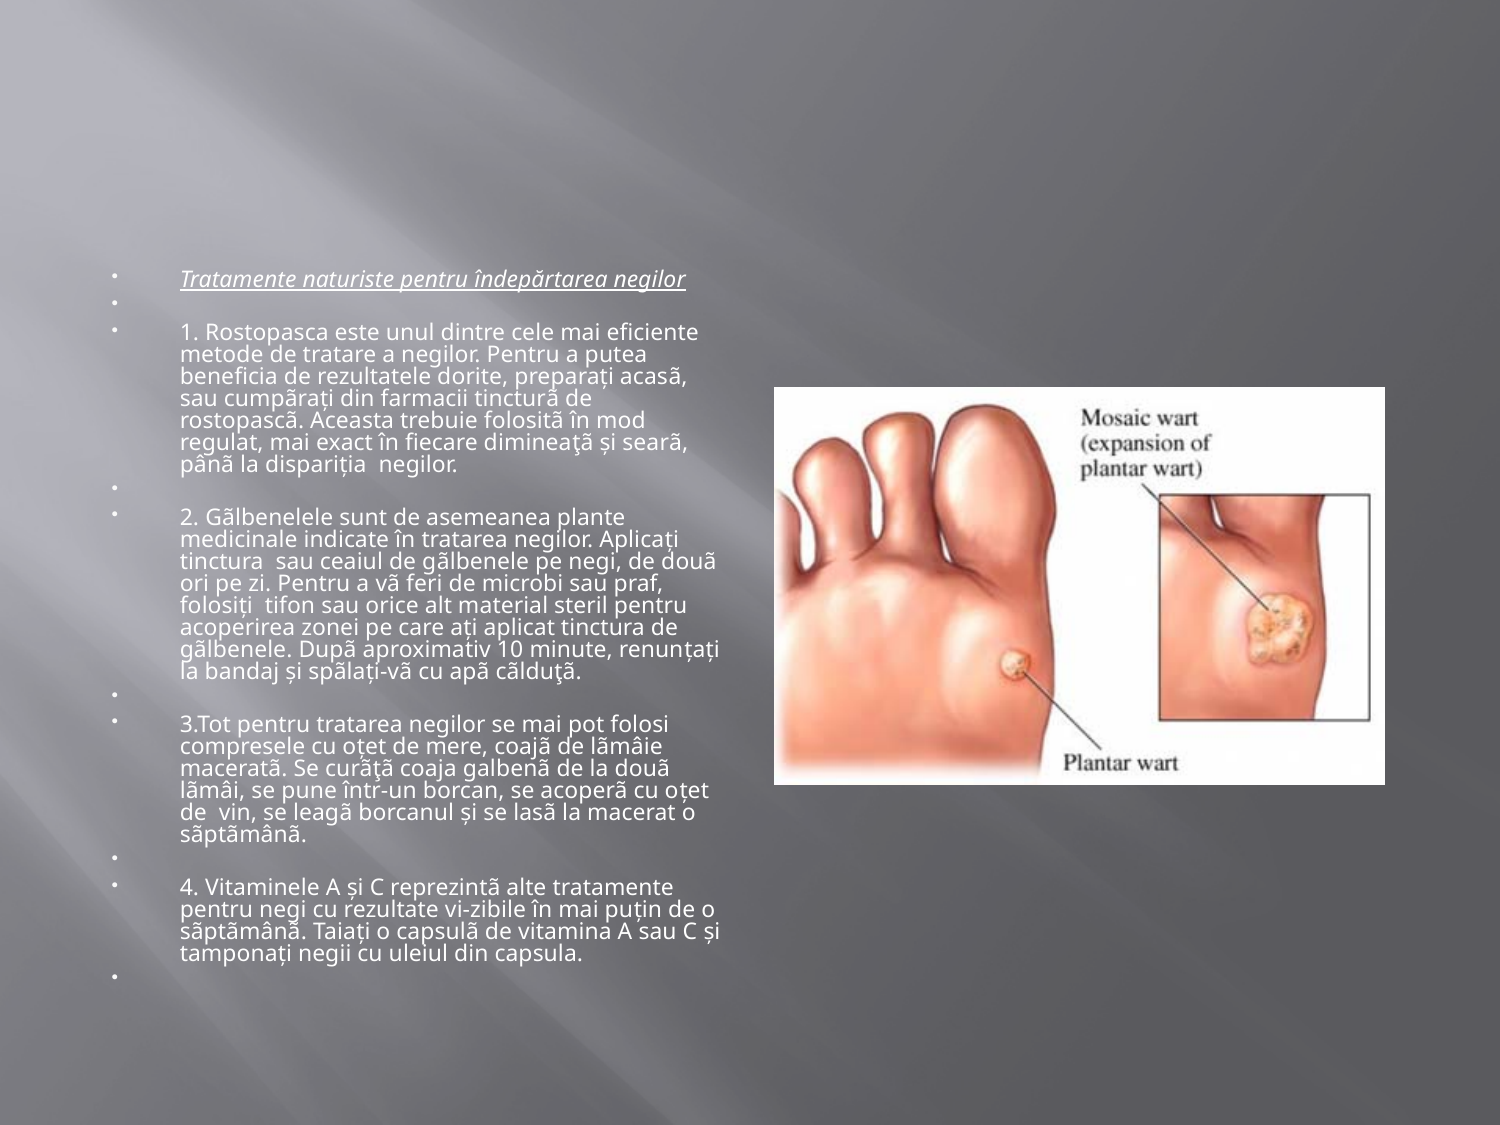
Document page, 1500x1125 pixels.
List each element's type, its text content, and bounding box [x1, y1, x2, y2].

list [774, 387, 1385, 785]
list Tratamente naturiste pentru îndepărtarea negilor 1. Rostopasca este unul dintre cele mai eficiente metode de tratare a negilor. Pentru a putea beneficia de rezultatele dorite, preparaţi acasã, sau cumpãraţi din farmacii tincturã de rostopascã. Aceasta trebuie folositã în mod regulat, mai exact în fiecare dimineaţã şi searã, pânã la dispariţia negilor. 2. Gãlbenelele sunt de asemeanea plante medicinale indicate în tratarea negilor. Aplicaţi tinctura sau ceaiul de gãlbenele pe negi, de douã ori pe zi. Pentru a vã feri de microbi sau praf, folosiţi tifon sau orice alt material steril pentru acoperirea zonei pe care aţi aplicat tinctura de gãlbenele. Dupã aproximativ 10 minute, renunţaţi la bandaj şi spãlaţi-vã cu apã cãlduţã. 3.Tot pentru tratarea negilor se mai pot folosi compresele cu oţet de mere, coajã de lãmâie maceratã. Se curãţã coaja galbenã de la douã lãmâi, se pune într-un borcan, se acoperã cu oţet de vin, se leagã borcanul şi se lasã la macerat o sãptãmânã. 4. Vitaminele A şi C reprezintã alte tratamente pentru negi cu rezultate vi-zibile în mai puţin de o sãptãmânã. Taiaţi o capsulã de vitamina A sau C şi tamponaţi negii cu uleiul din capsula. [74, 262, 738, 1006]
